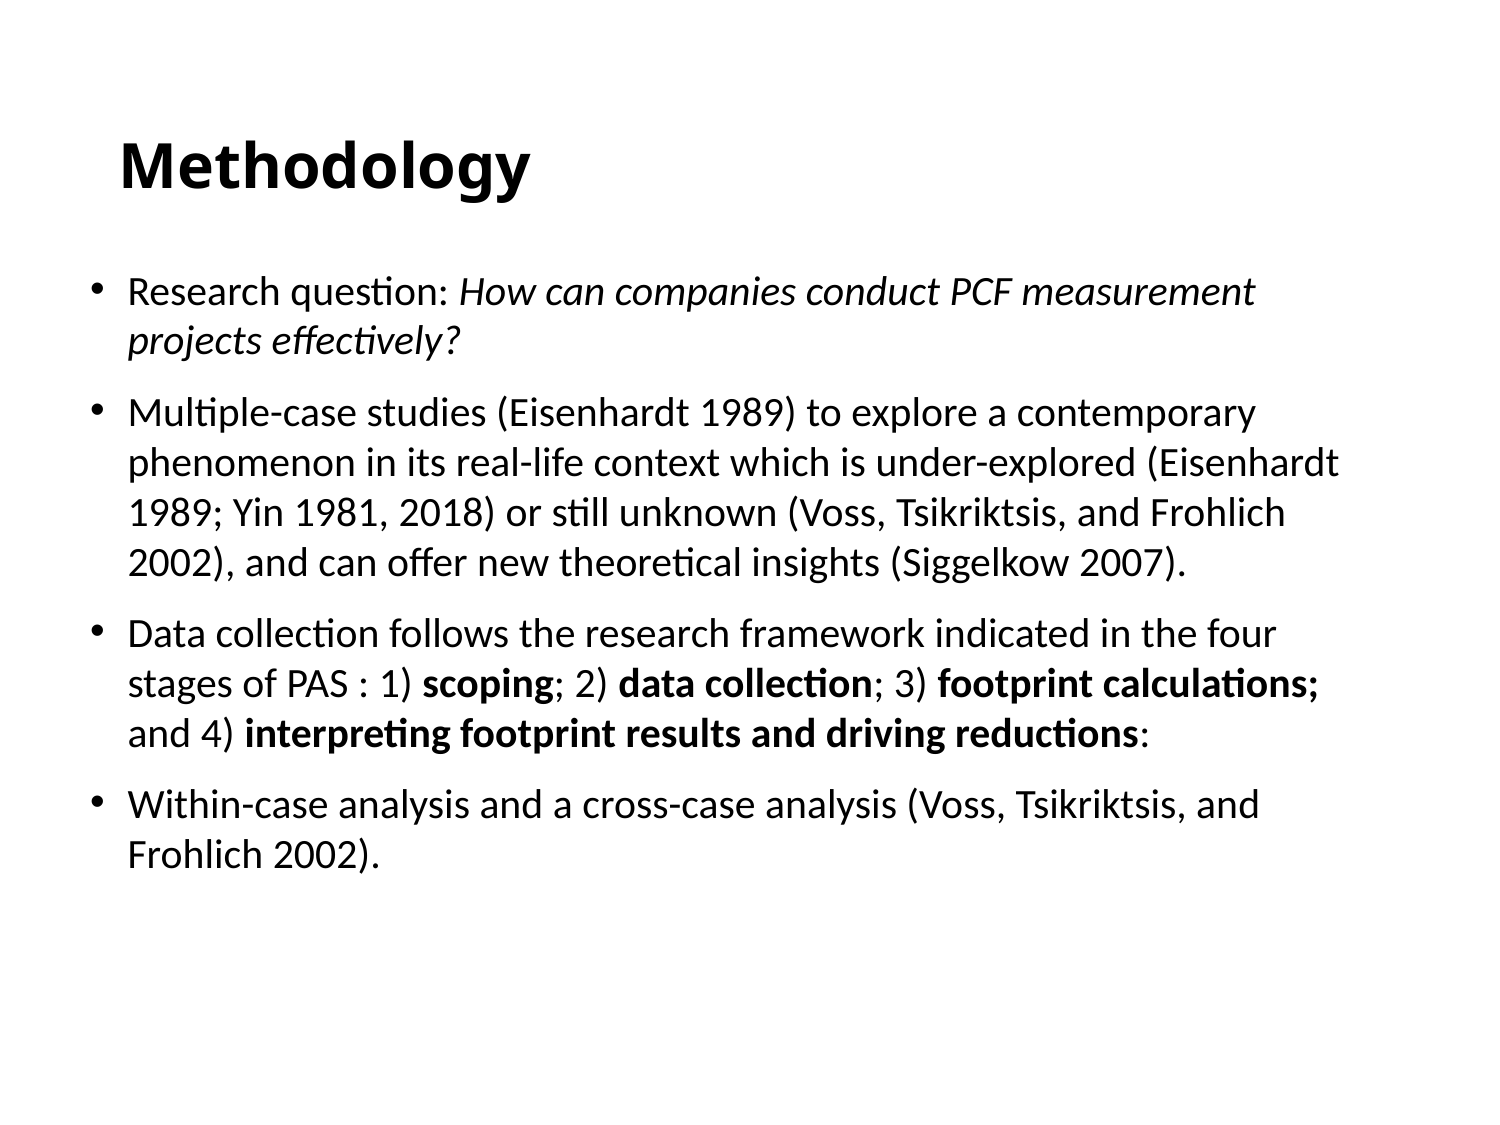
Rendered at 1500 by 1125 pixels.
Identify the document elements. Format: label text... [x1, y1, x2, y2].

list Research question: How can companies conduct PCF measurement projects effectively? Multiple-case studies (Eisenhardt 1989) to explore a contemporary phenomenon in its real-life context which is under-explored (Eisenhardt 1989; Yin 1981, 2018) or still unknown (Voss, Tsikriktsis, and Frohlich 2002), and can offer new theoretical insights (Siggelkow 2007). Data collection follows the research framework indicated in the four stages of PAS : 1) scoping; 2) data collection; 3) footprint calculations; and 4) interpreting footprint results and driving reductions: Within-case analysis and a cross-case analysis (Voss, Tsikriktsis, and Frohlich 2002). [75, 255, 1369, 970]
title Methodology [103, 59, 1397, 278]
